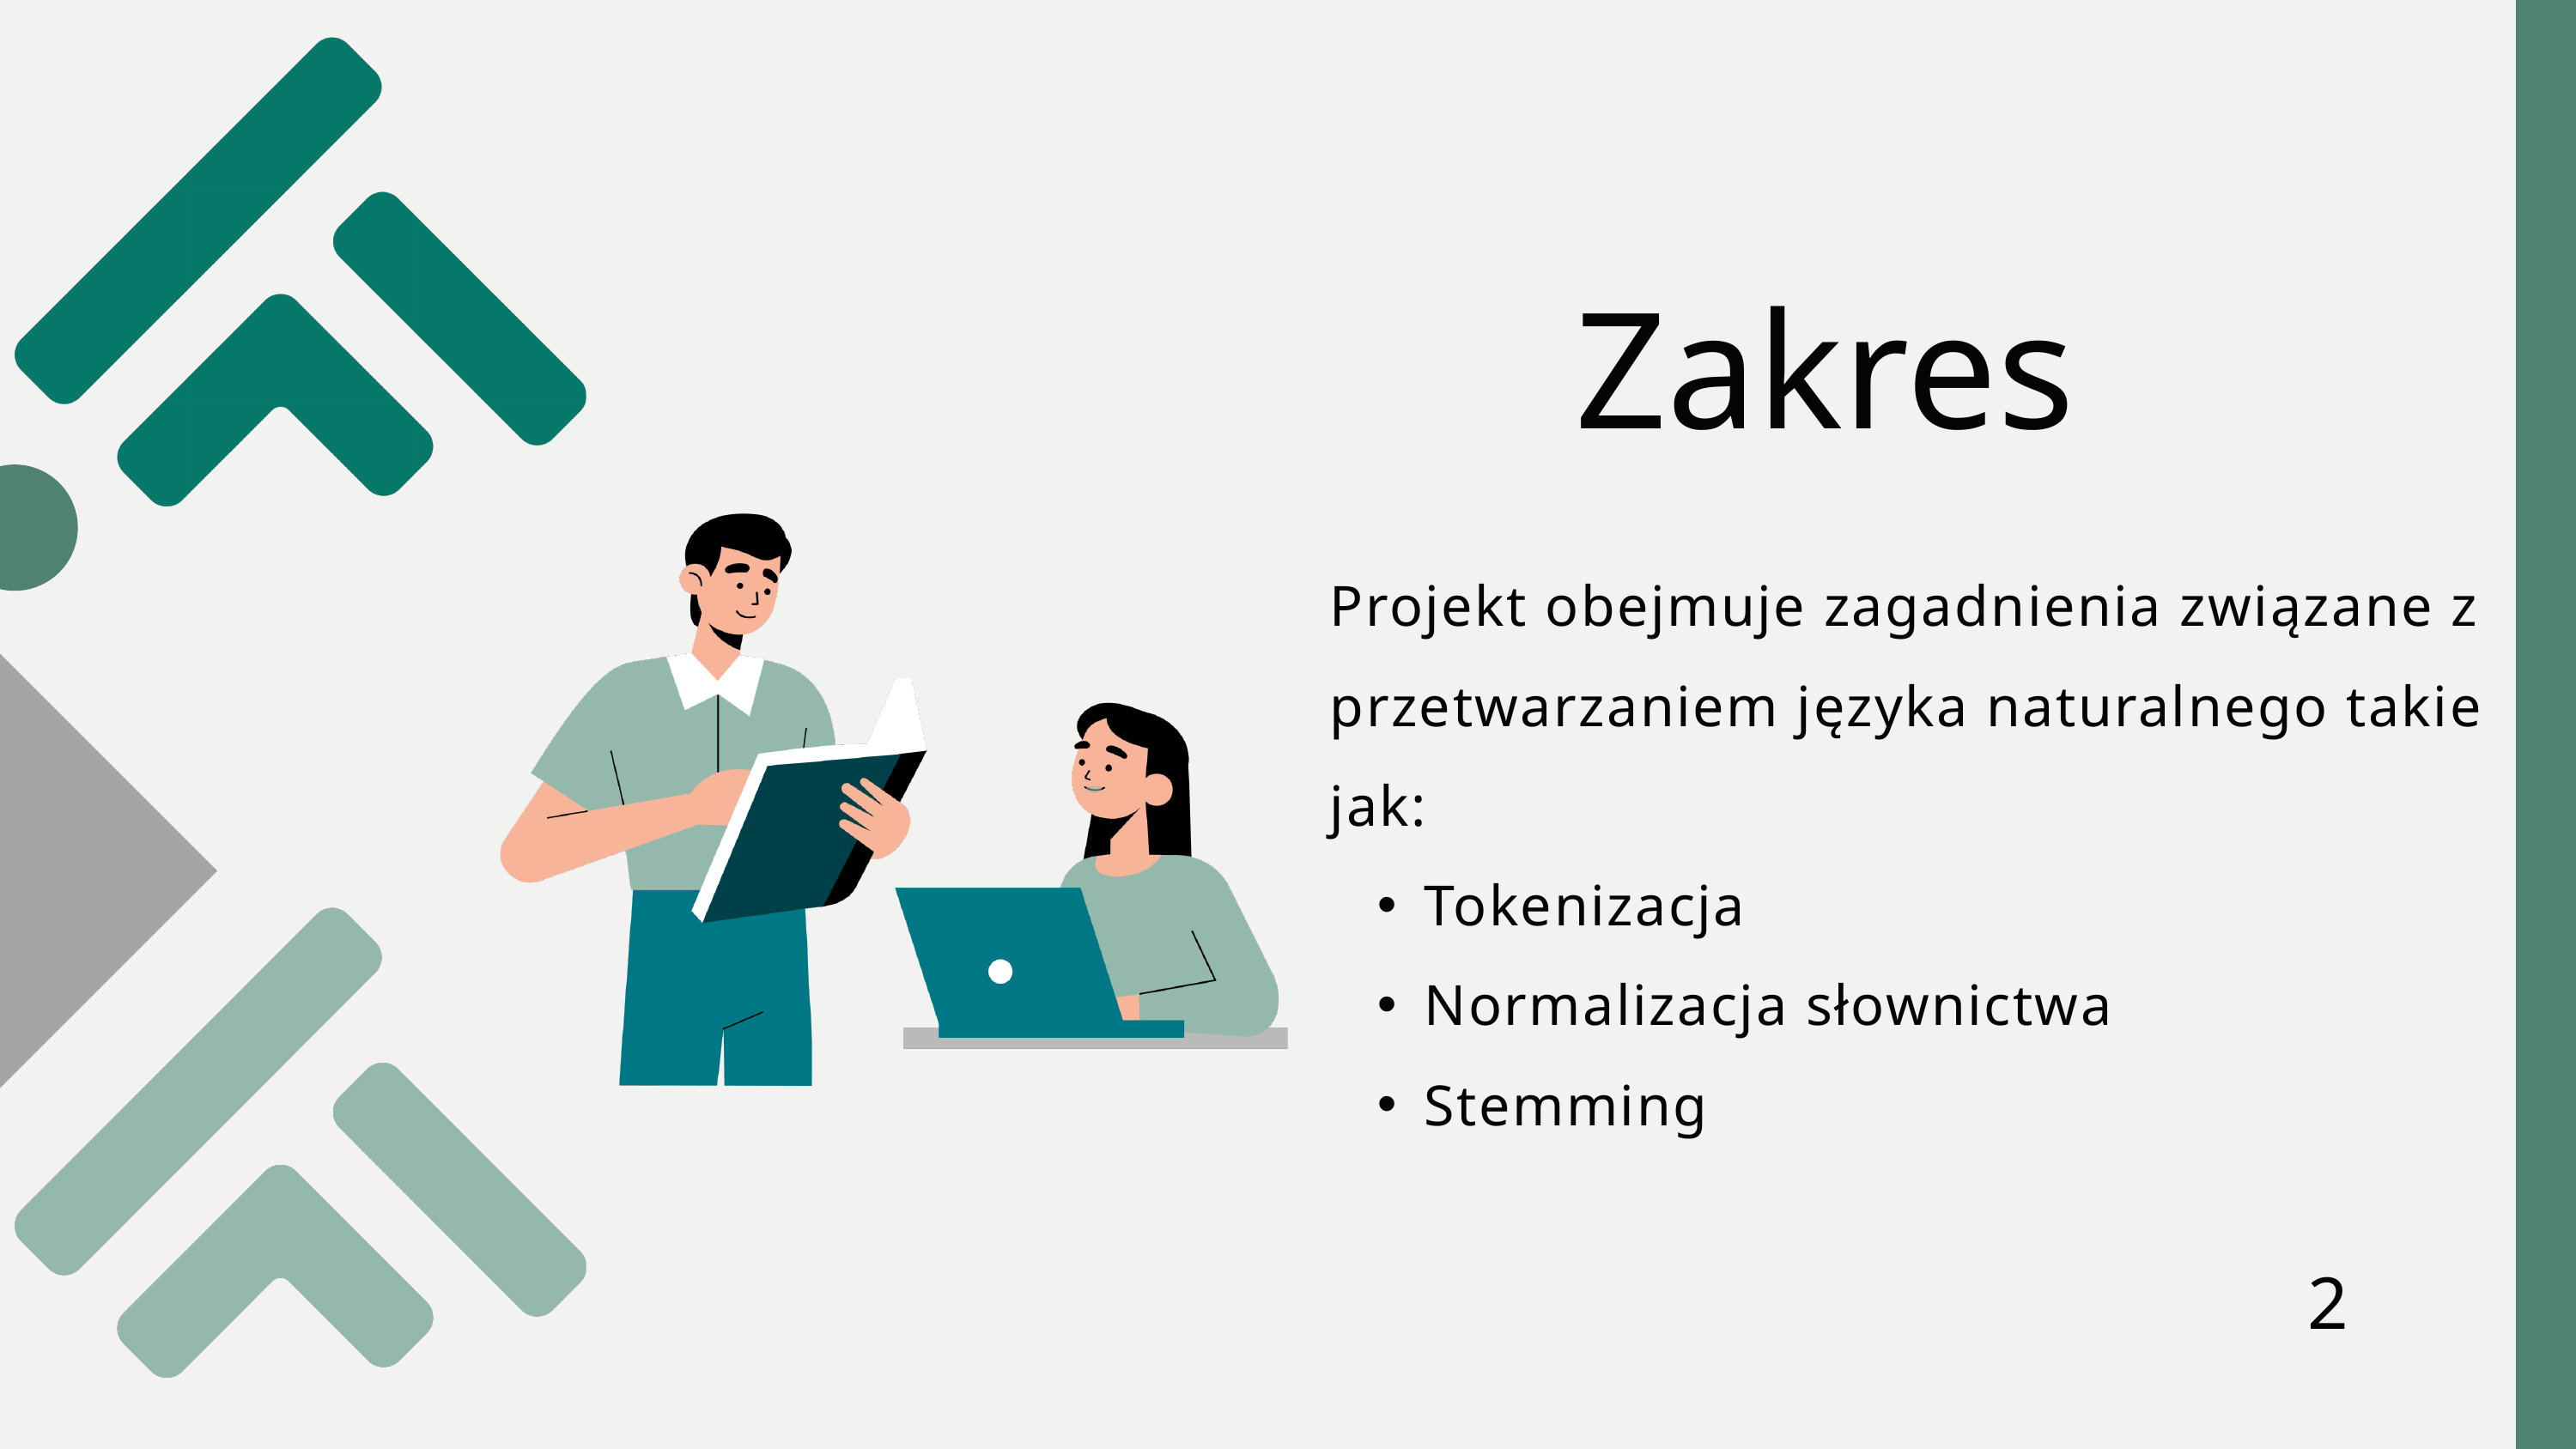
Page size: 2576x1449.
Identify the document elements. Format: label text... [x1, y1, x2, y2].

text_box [0, 464, 78, 591]
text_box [0, 653, 218, 1088]
text_box [15, 906, 586, 1378]
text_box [2515, 0, 2576, 1449]
text_box Projekt obejmuje zagadnienia związane z przetwarzaniem języka naturalnego takie jak: Tokenizacja Normalizacja słownictwa Stemming [1330, 537, 2494, 1137]
text_box [15, 35, 586, 506]
text_box 2 [2275, 1243, 2380, 1343]
text_box Zakres [1254, 283, 2397, 461]
text_box [485, 506, 1288, 1086]
